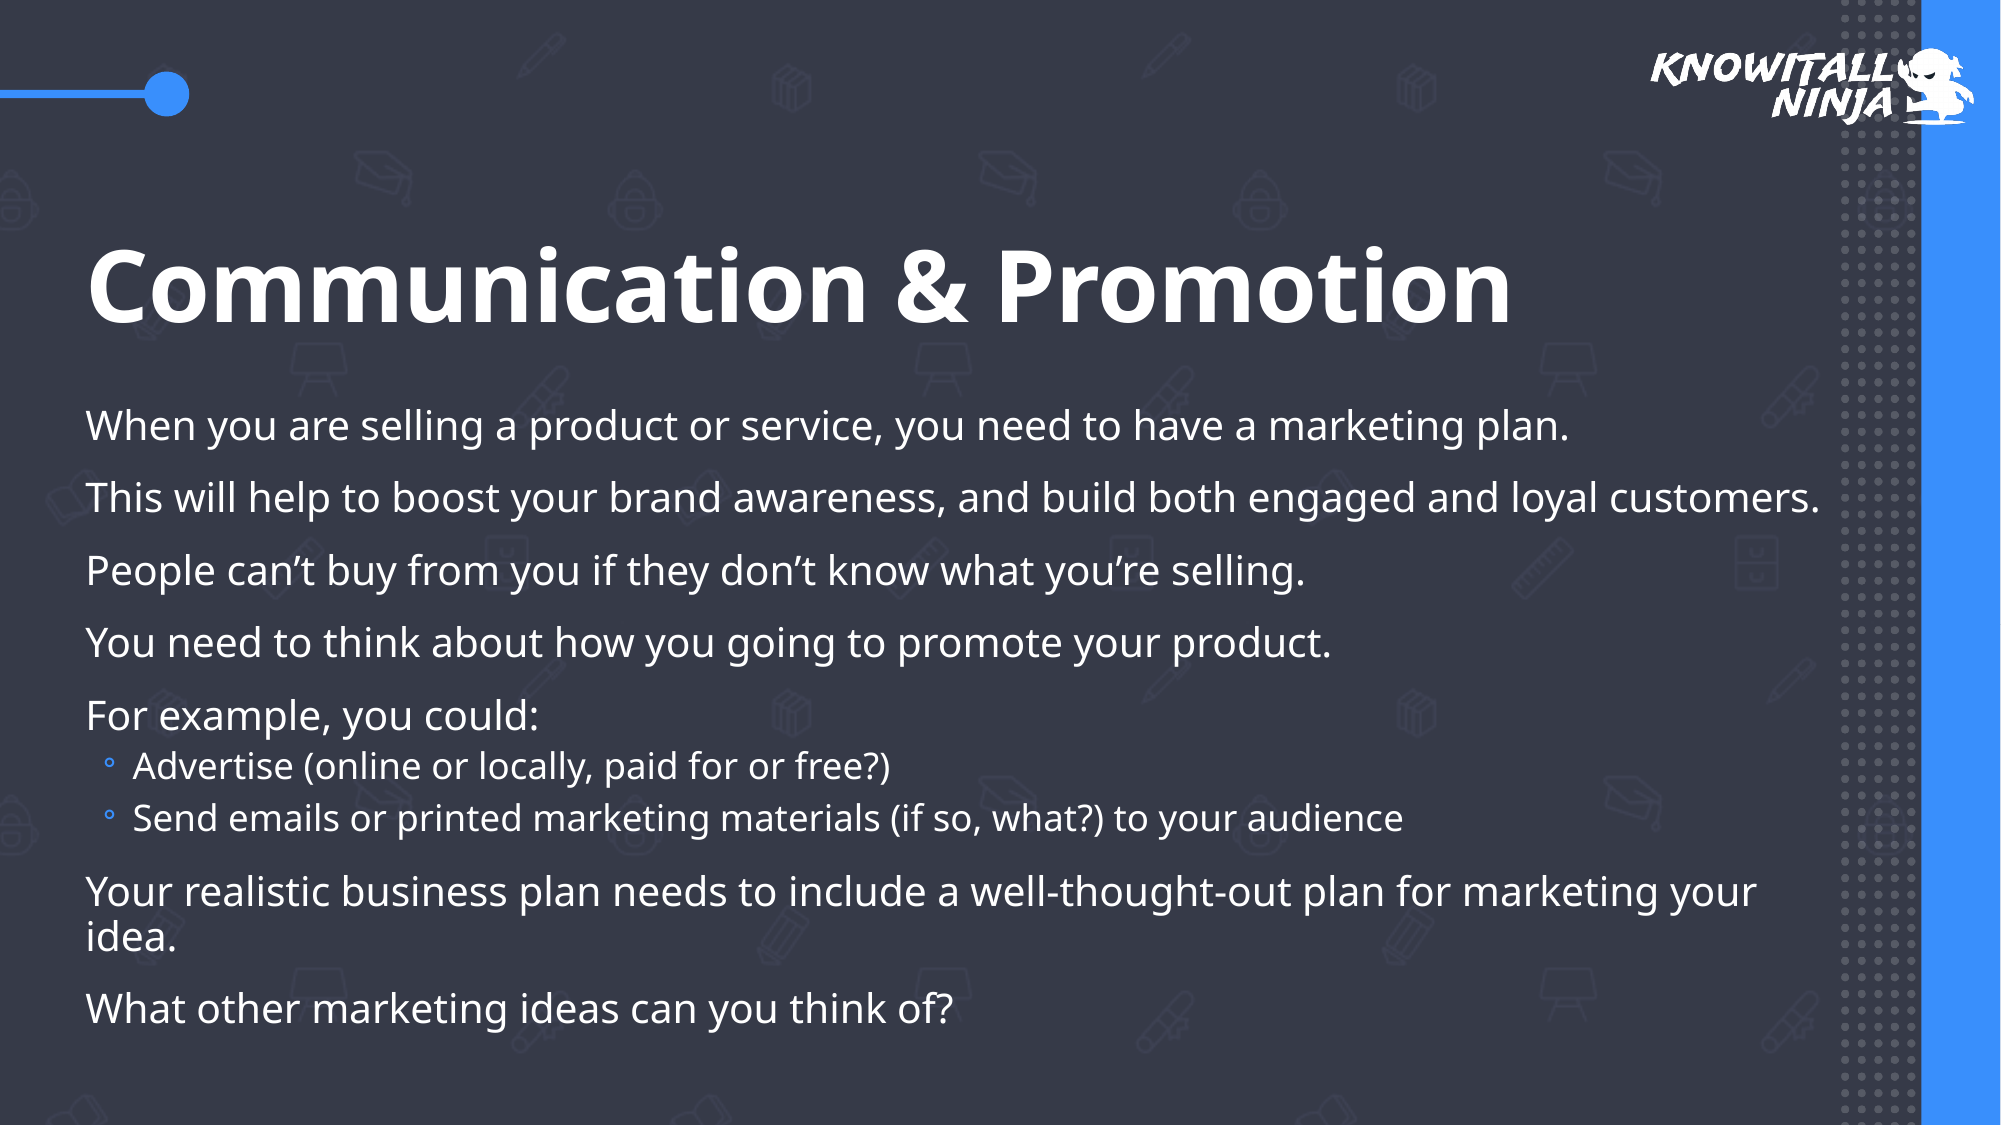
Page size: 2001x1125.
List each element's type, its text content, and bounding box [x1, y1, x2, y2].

list When you are selling a product or service, you need to have a marketing plan. This will help to boost your brand awareness, and build both engaged and loyal customers. People can’t buy from you if they don’t know what you’re selling. You need to think about how you going to promote your product. For example, you could: Advertise (online or locally, paid for or free?) Send emails or printed marketing materials (if so, what?) to your audience Your realistic business plan needs to include a well-thought-out plan for marketing your idea. What other marketing ideas can you think of? [70, 397, 1825, 1090]
picture [0, 0, 1974, 1125]
title Communication & Promotion [70, 125, 1825, 351]
